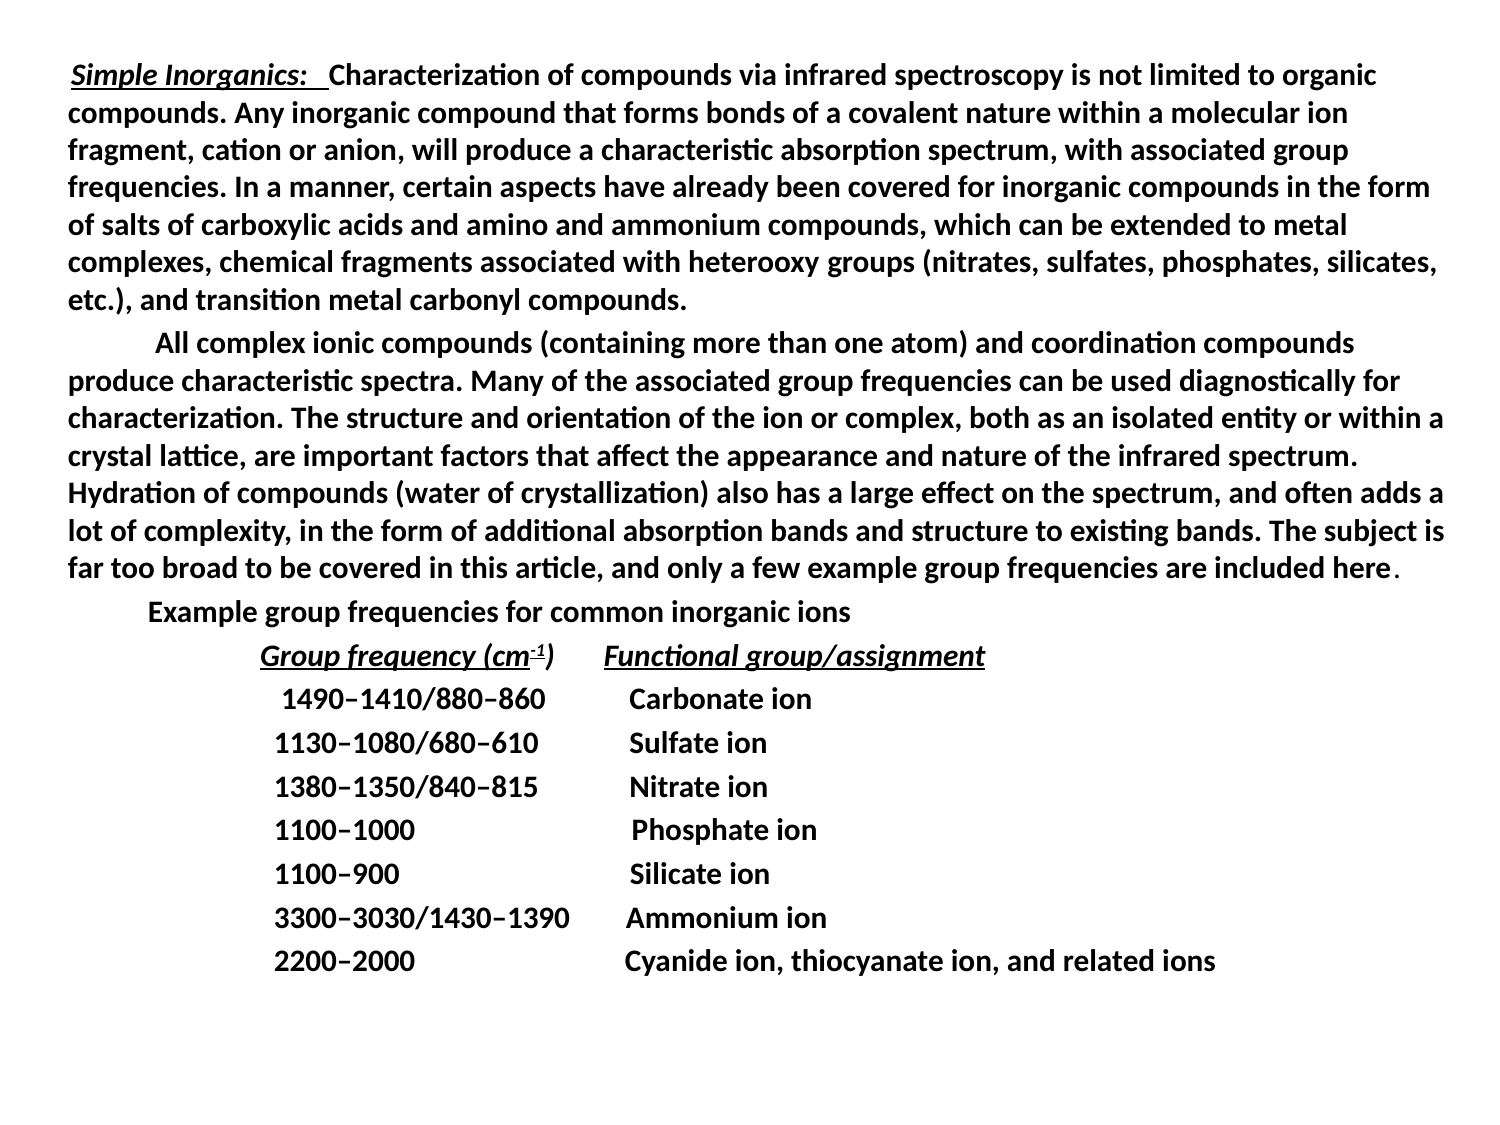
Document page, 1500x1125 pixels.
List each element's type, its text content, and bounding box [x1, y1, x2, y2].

list Simple Inorganics: Characterization of compounds via infrared spectroscopy is not limited to organic compounds. Any inorganic compound that forms bonds of a covalent nature within a molecular ion fragment, cation or anion, will produce a characteristic absorption spectrum, with associated group frequencies. In a manner, certain aspects have already been covered for inorganic compounds in the form of salts of carboxylic acids and amino and ammonium compounds, which can be extended to metal complexes, chemical fragments associated with heterooxy groups (nitrates, sulfates, phosphates, silicates, etc.), and transition metal carbonyl compounds. All complex ionic compounds (containing more than one atom) and coordination compounds produce characteristic spectra. Many of the associated group frequencies can be used diagnostically for characterization. The structure and orientation of the ion or complex, both as an isolated entity or within a crystal lattice, are important factors that affect the appearance and nature of the infrared spectrum. Hydration of compounds (water of crystallization) also has a large effect on the spectrum, and often adds a lot of complexity, in the form of additional absorption bands and structure to existing bands. The subject is far too broad to be covered in this article, and only a few example group frequencies are included here. Example group frequencies for common inorganic ions Group frequency (cm-1) Functional group/assignment 1490–1410/880–860 Carbonate ion 1130–1080/680–610 Sulfate ion 1380–1350/840–815 Nitrate ion 1100–1000 Phosphate ion 1100–900 Silicate ion 3300–3030/1430–1390 Ammonium ion 2200–2000 Cyanide ion, thiocyanate ion, and related ions [0, 46, 1465, 1102]
